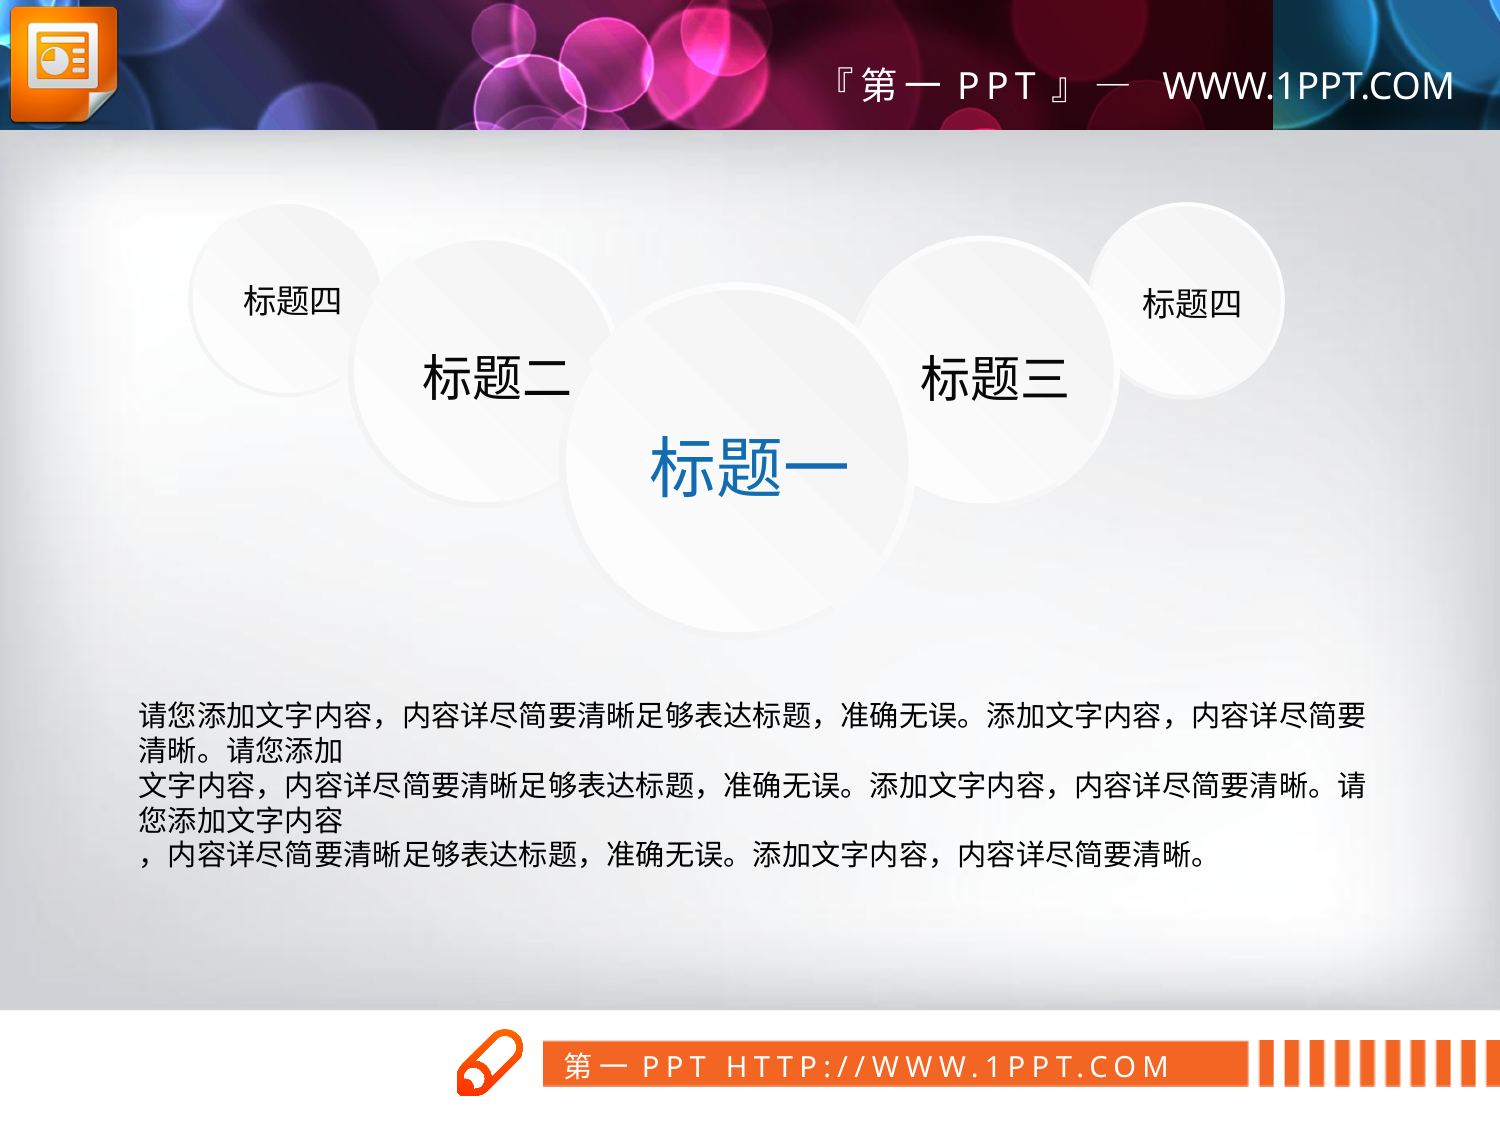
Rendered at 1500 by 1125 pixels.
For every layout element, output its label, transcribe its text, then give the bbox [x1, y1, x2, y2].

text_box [558, 282, 917, 641]
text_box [1087, 202, 1286, 400]
text_box 请您添加文字内容，内容详尽简要清晰足够表达标题，准确无误。添加文字内容，内容详尽简要清晰。请您添加 文字内容，内容详尽简要清晰足够表达标题，准确无误。添加文字内容，内容详尽简要清晰。请您添加文字内容 ，内容详尽简要清晰足够表达标题，准确无误。添加文字内容，内容详尽简要清晰。 [123, 689, 1388, 880]
picture [0, 0, 1500, 1012]
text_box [347, 234, 622, 509]
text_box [188, 199, 386, 398]
picture [543, 1040, 1500, 1087]
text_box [845, 235, 1120, 510]
